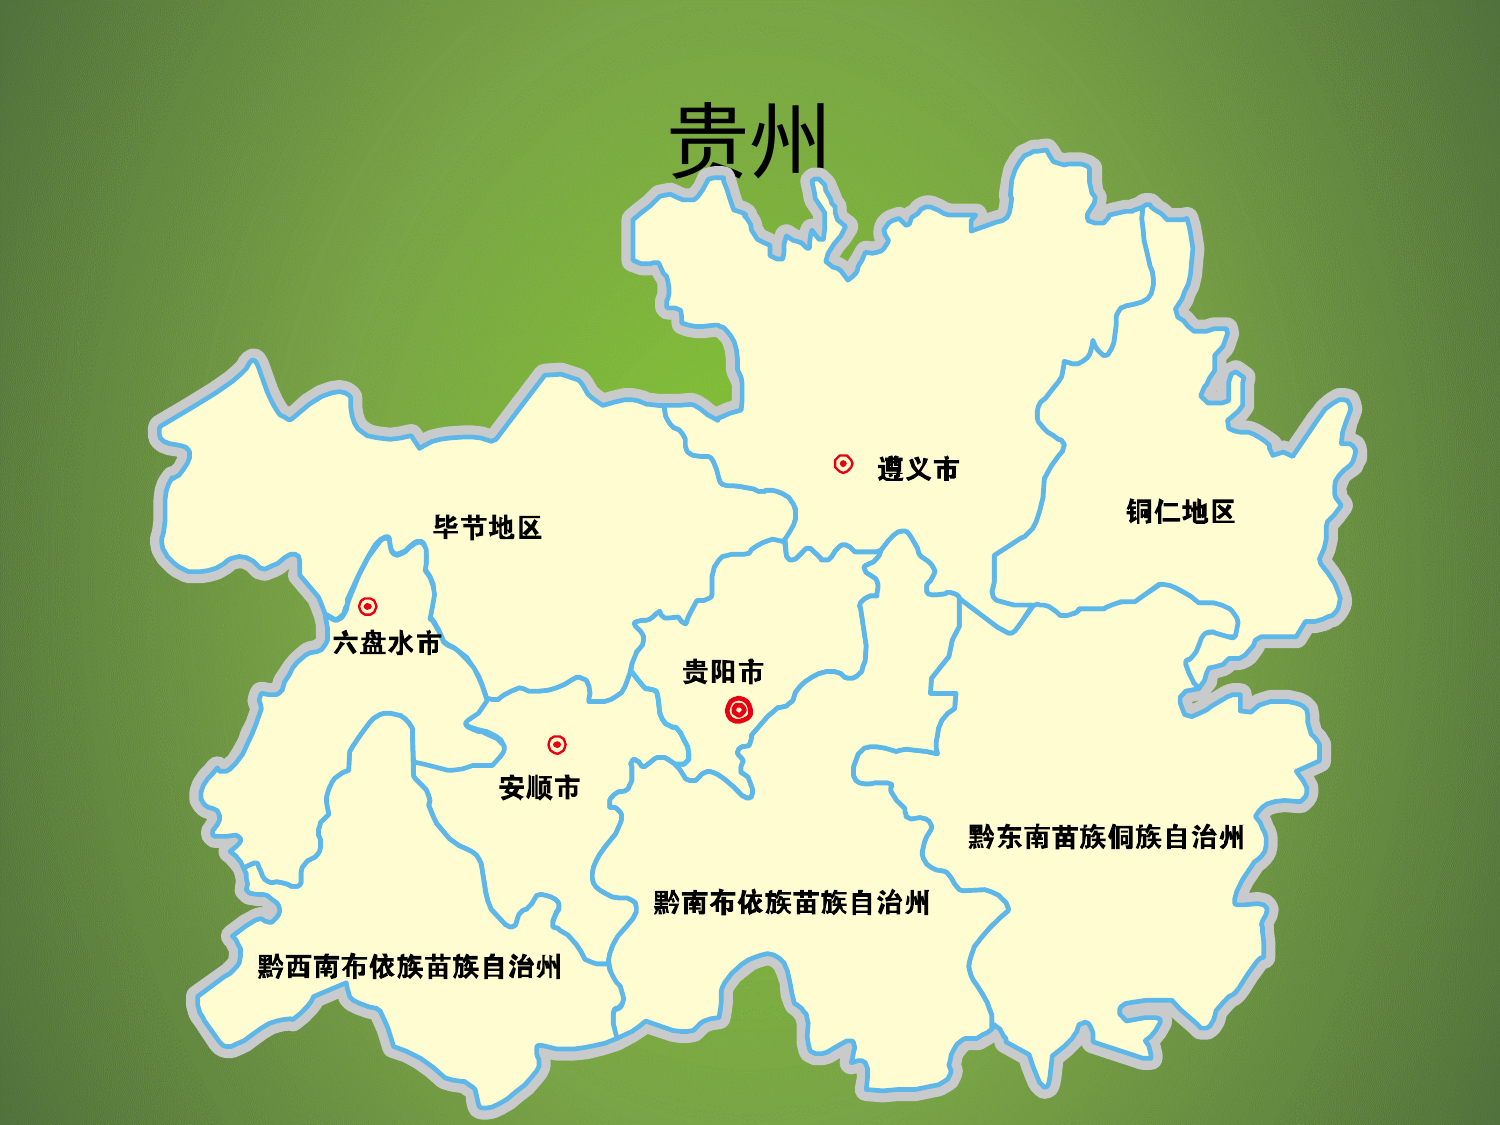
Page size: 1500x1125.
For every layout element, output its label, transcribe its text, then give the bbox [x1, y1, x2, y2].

title 贵州 [75, 45, 1425, 233]
text_box [0, 0, 1500, 1125]
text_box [147, 136, 1369, 1120]
